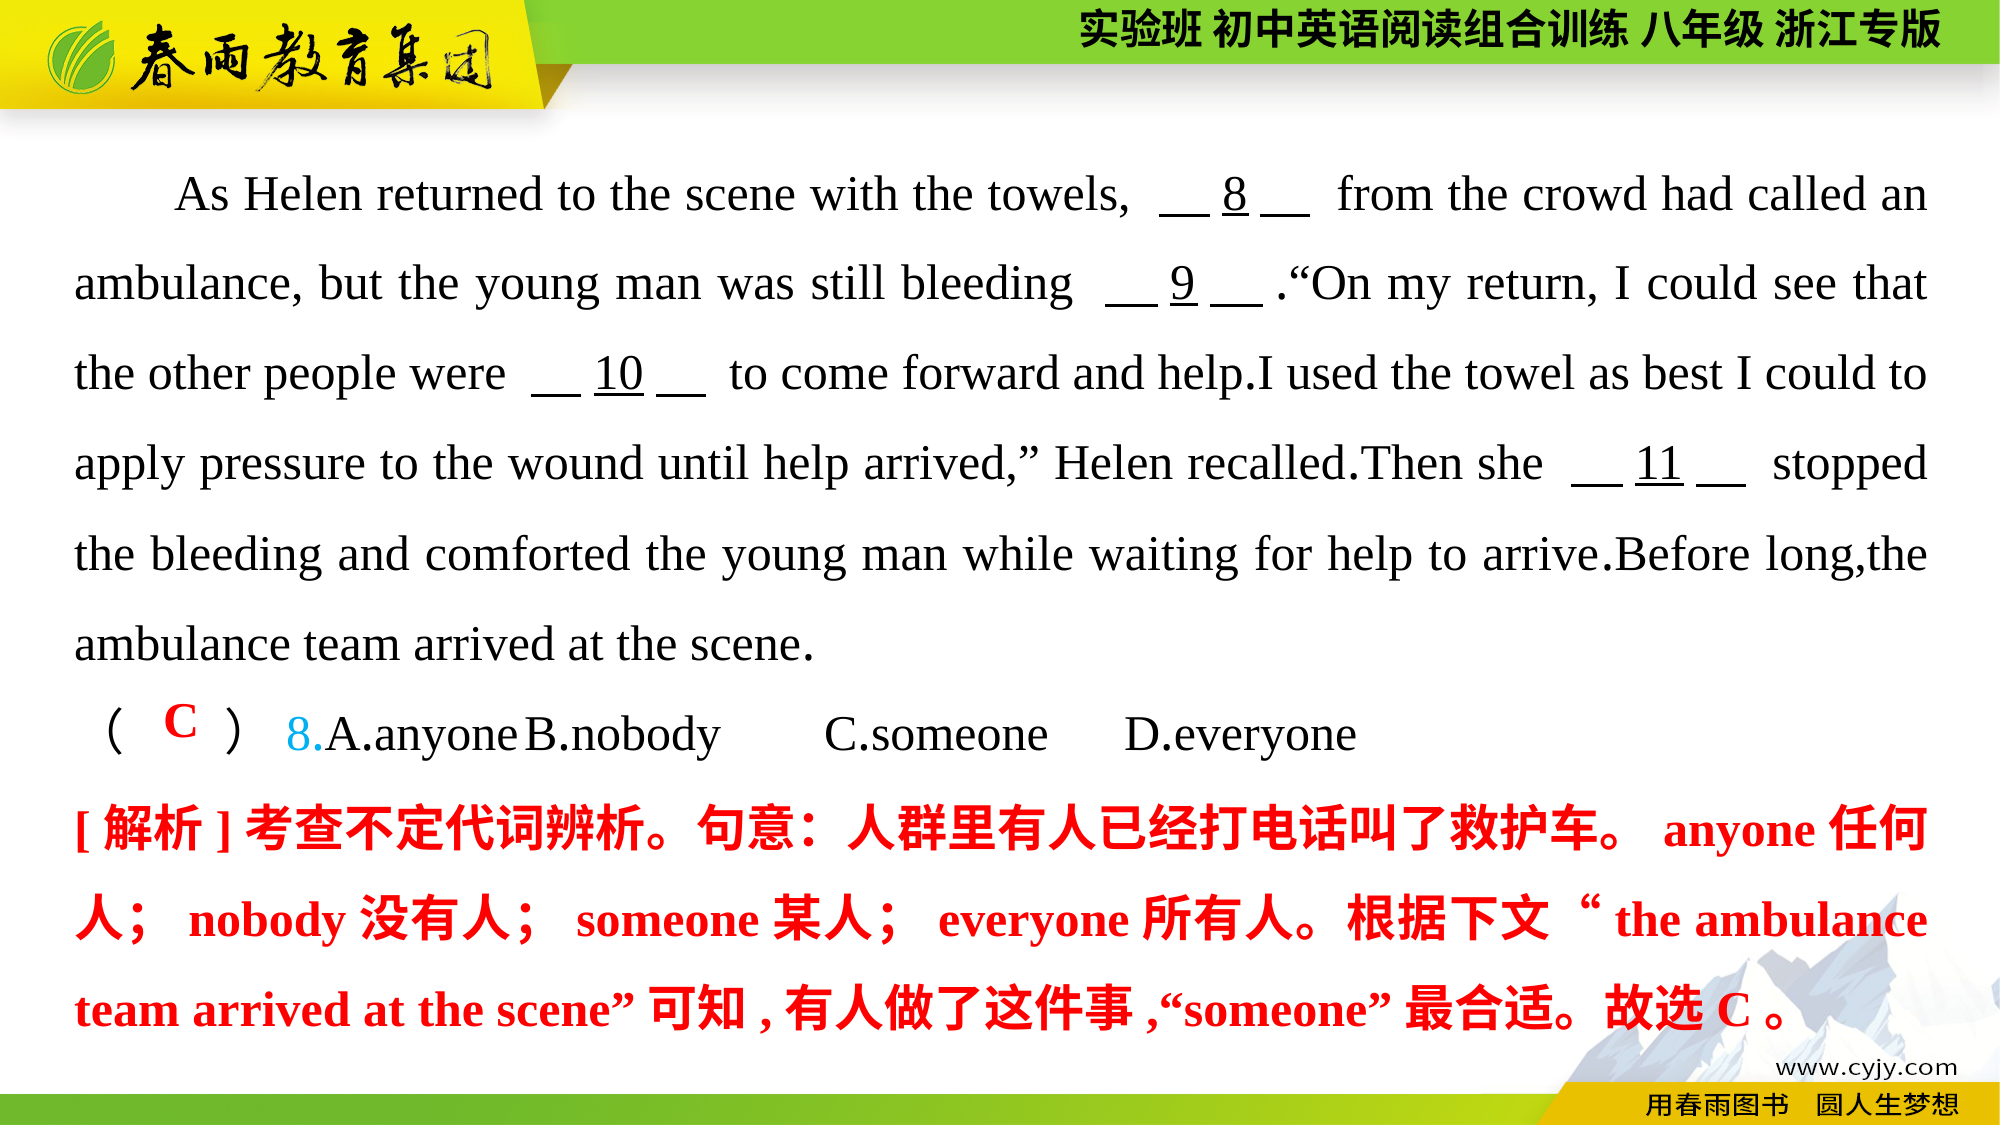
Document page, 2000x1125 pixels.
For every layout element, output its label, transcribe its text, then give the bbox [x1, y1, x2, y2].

text_box C [148, 679, 215, 755]
text_box [解析]考查不定代词辨析。句意：人群里有人已经打电话叫了救护车。anyone任何人；nobody没有人；someone某人；everyone所有人。根据下文“the ambulance team arrived at the scene”可知,有人做了这件事,“someone”最合适。故选C。 [59, 758, 1944, 1044]
list As Helen returned to the scene with the towels, 8 from the crowd had called an ambulance, but the young man was still bleeding 9 .“On my return, I could see that the other people were 10 to come forward and help.I used the towel as best I could to apply pressure to the wound until help arrived,” Helen recalled.Then she 11 stopped the bleeding and comforted the young man while waiting for help to arrive.Before long,the ambulance team arrived at the scene. （ ）8.A.anyone B.nobody C.someone D.everyone [59, 122, 1944, 758]
picture [0, 0, 2000, 1125]
